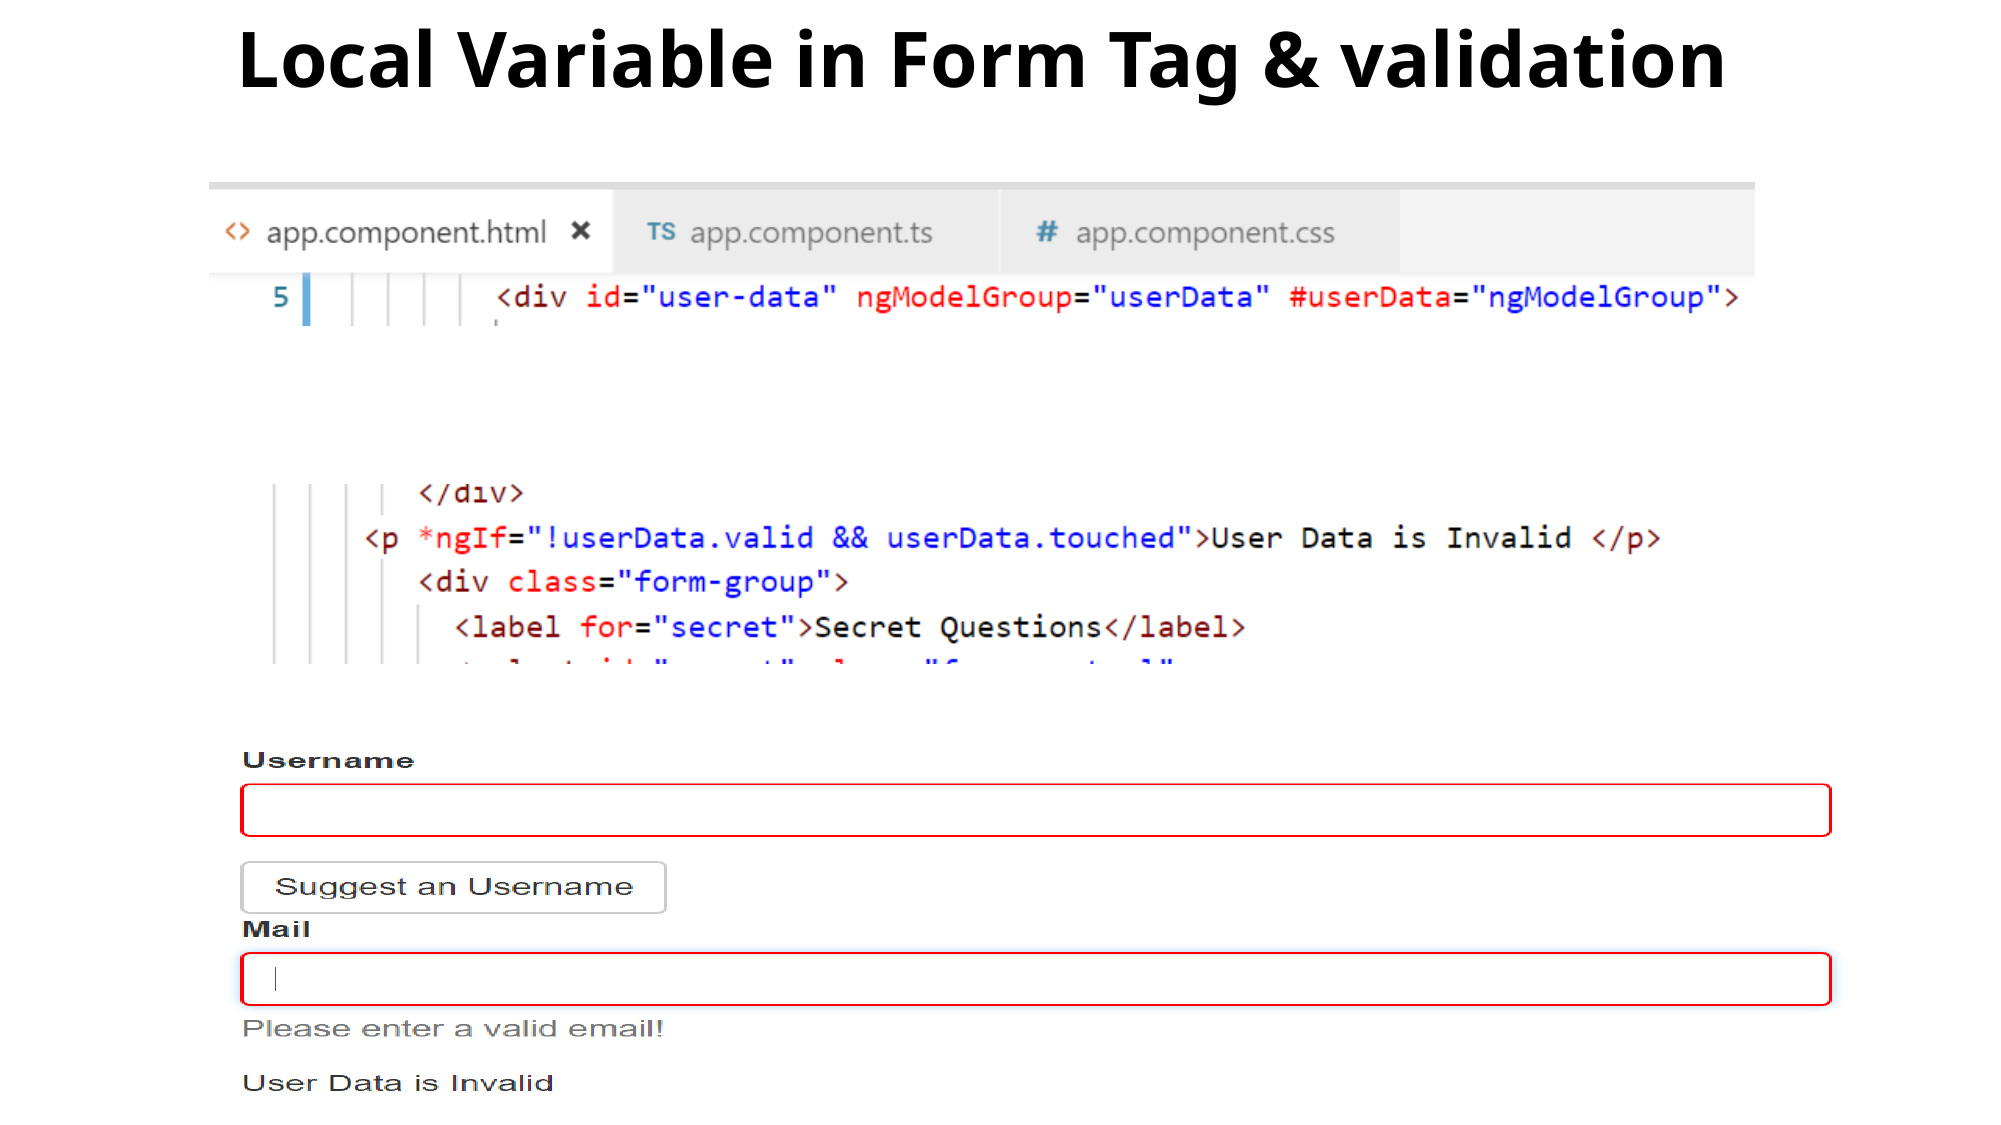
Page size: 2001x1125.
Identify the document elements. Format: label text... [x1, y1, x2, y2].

picture [144, 714, 1898, 1106]
title Local Variable in Form Tag & validation [120, 12, 1846, 112]
picture [256, 484, 1708, 664]
picture [209, 182, 1755, 326]
